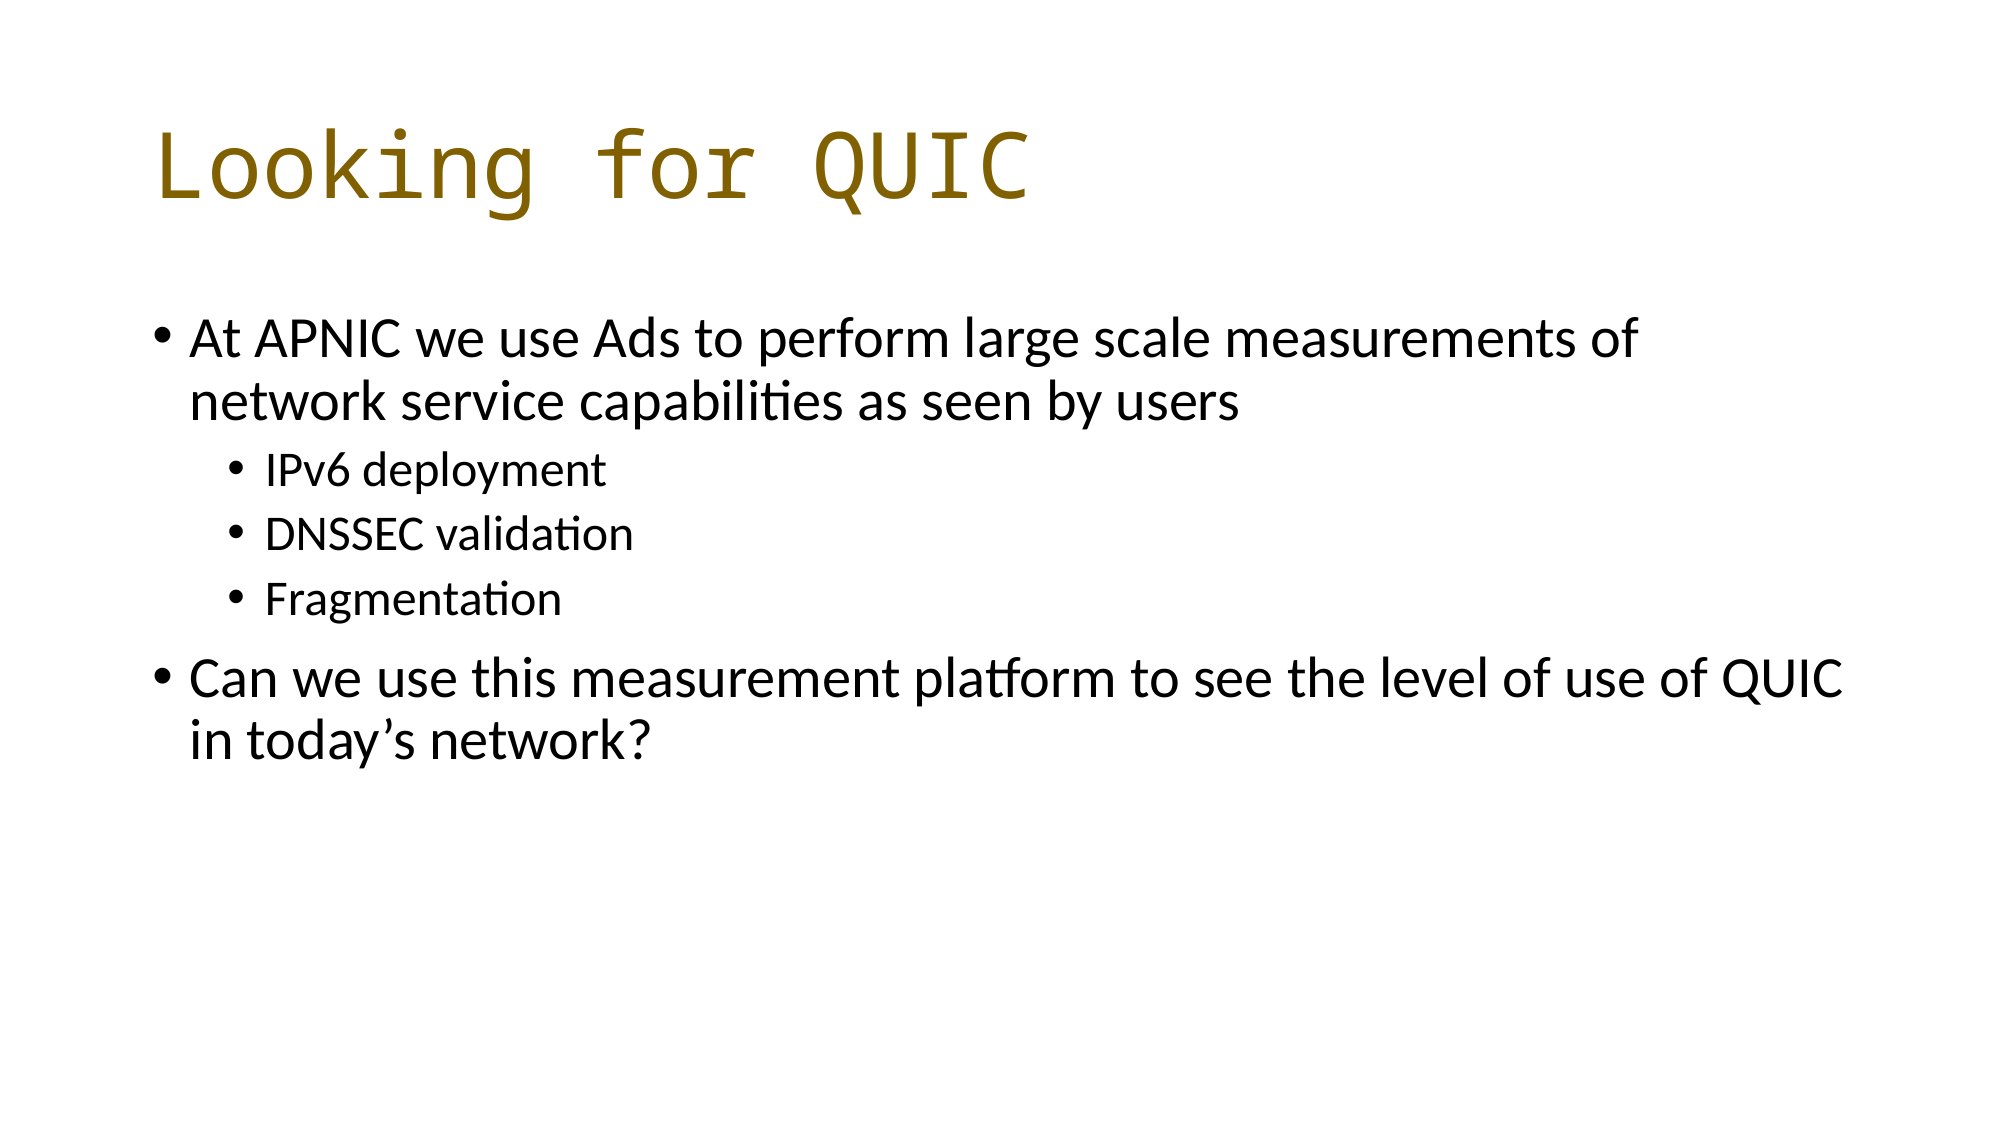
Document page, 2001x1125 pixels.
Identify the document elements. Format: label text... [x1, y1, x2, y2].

title Looking for QUIC [137, 59, 1863, 278]
list At APNIC we use Ads to perform large scale measurements of network service capabilities as seen by users IPv6 deployment DNSSEC validation Fragmentation Can we use this measurement platform to see the level of use of QUIC in today’s network? [137, 299, 1863, 1014]
